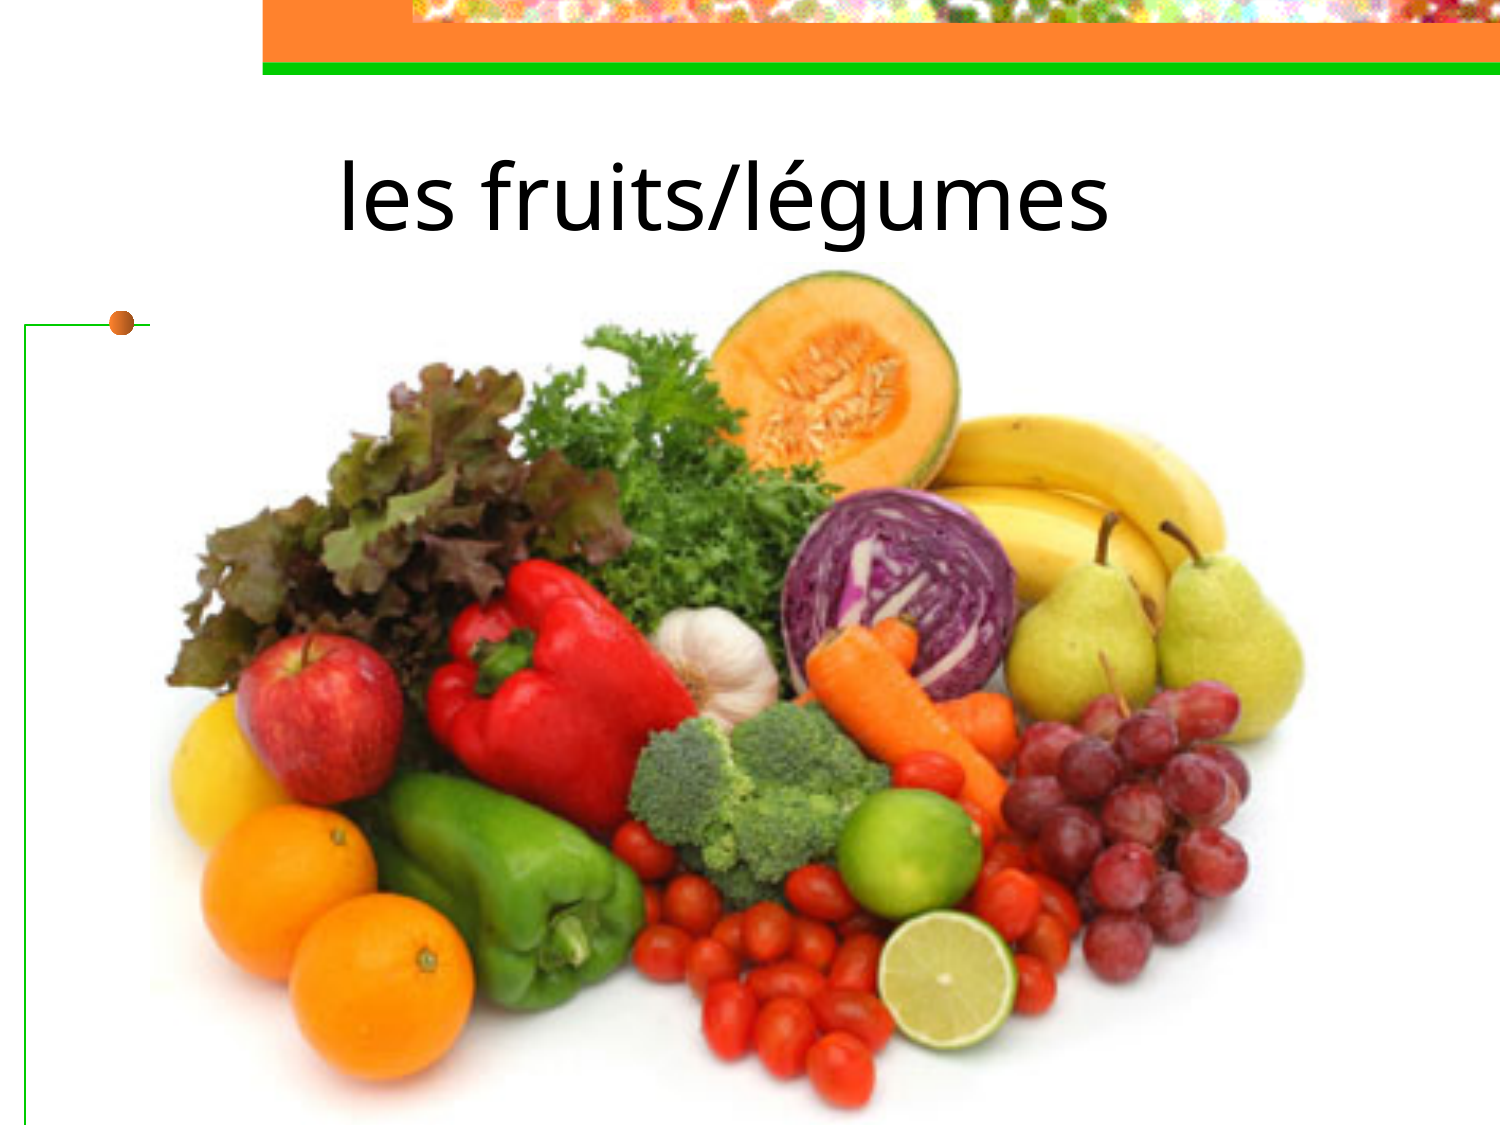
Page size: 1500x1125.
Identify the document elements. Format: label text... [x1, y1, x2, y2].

picture [149, 262, 1326, 1125]
picture [412, 0, 1500, 23]
title les fruits/légumes [87, 99, 1363, 288]
